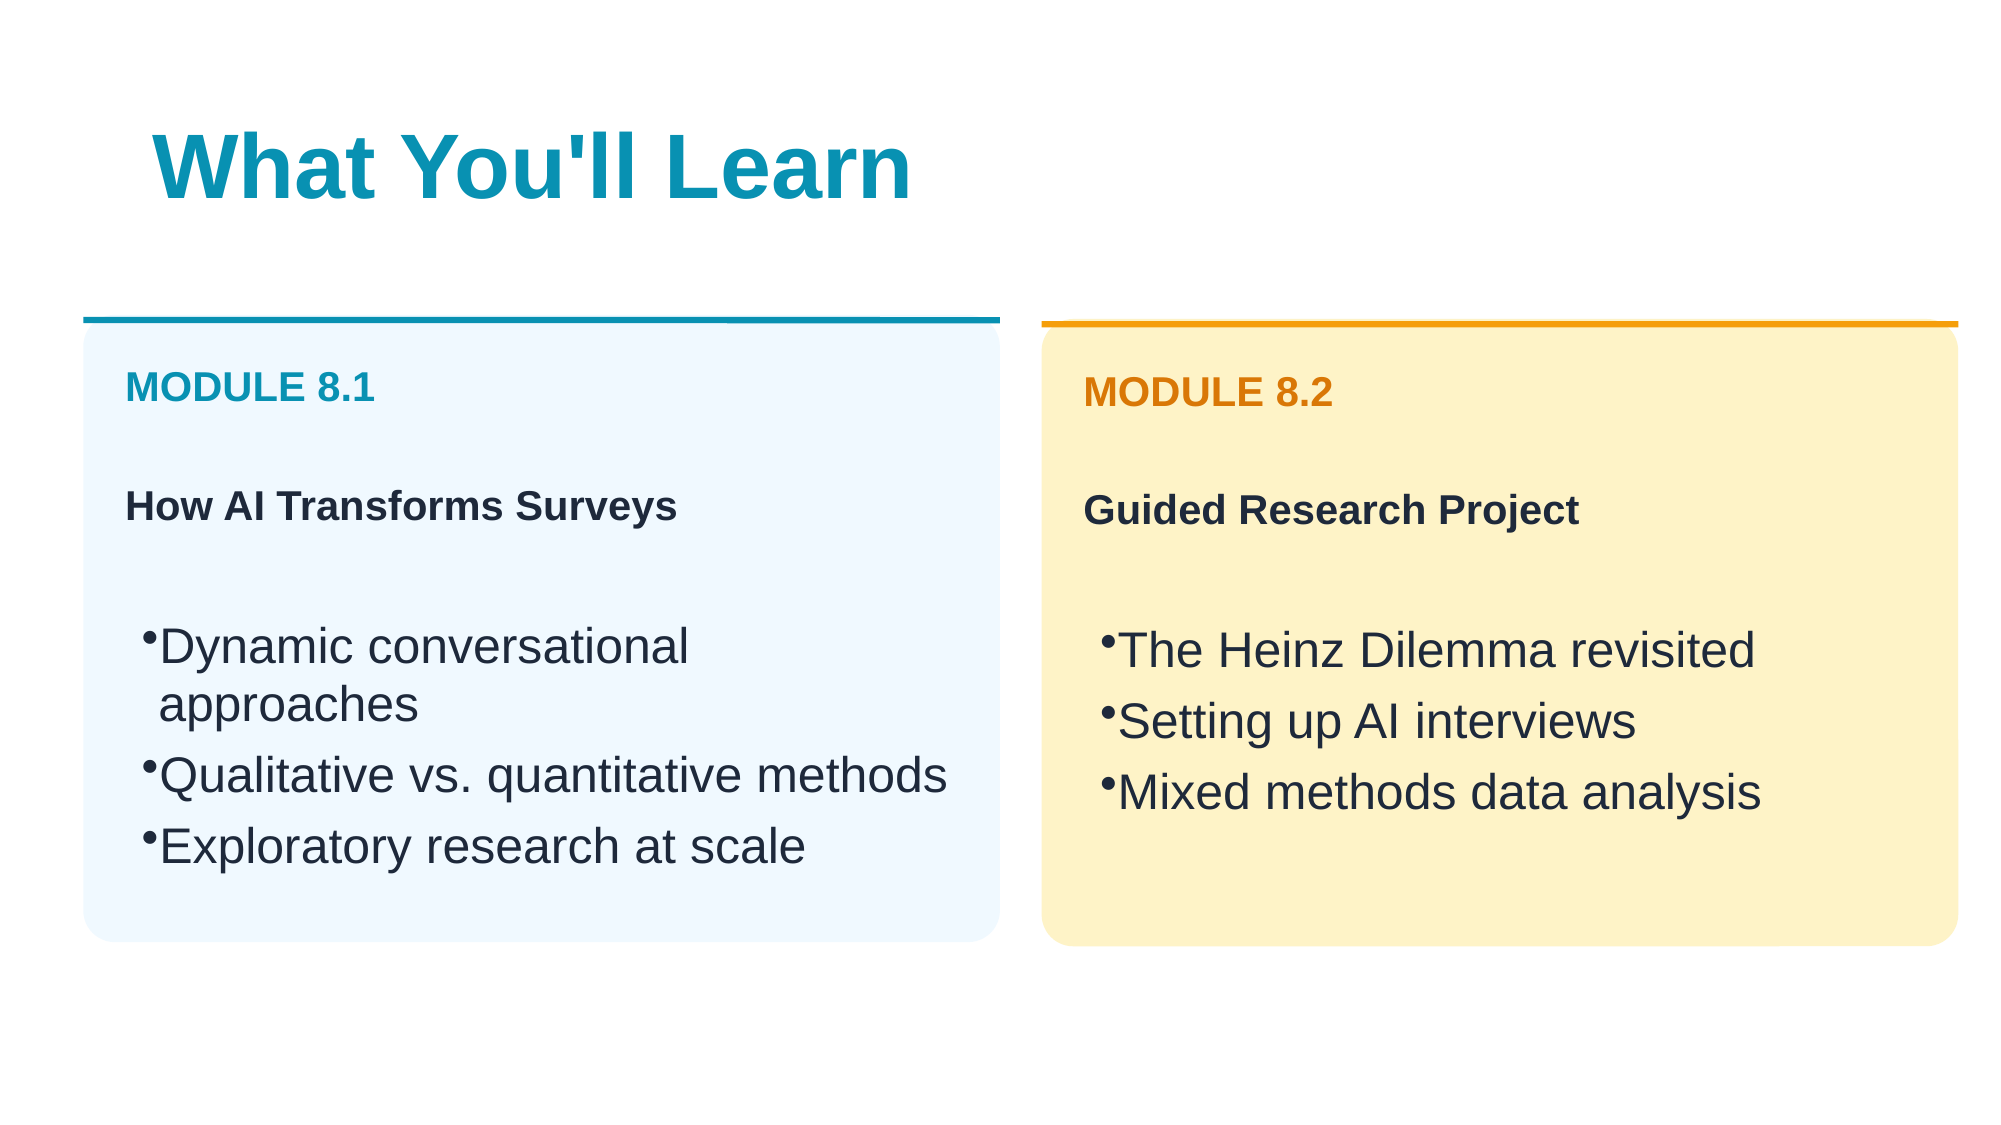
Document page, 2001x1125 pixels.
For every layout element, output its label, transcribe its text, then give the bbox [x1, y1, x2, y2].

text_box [82, 314, 1001, 943]
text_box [1041, 318, 1959, 947]
title What You'll Learn [137, 59, 1863, 278]
